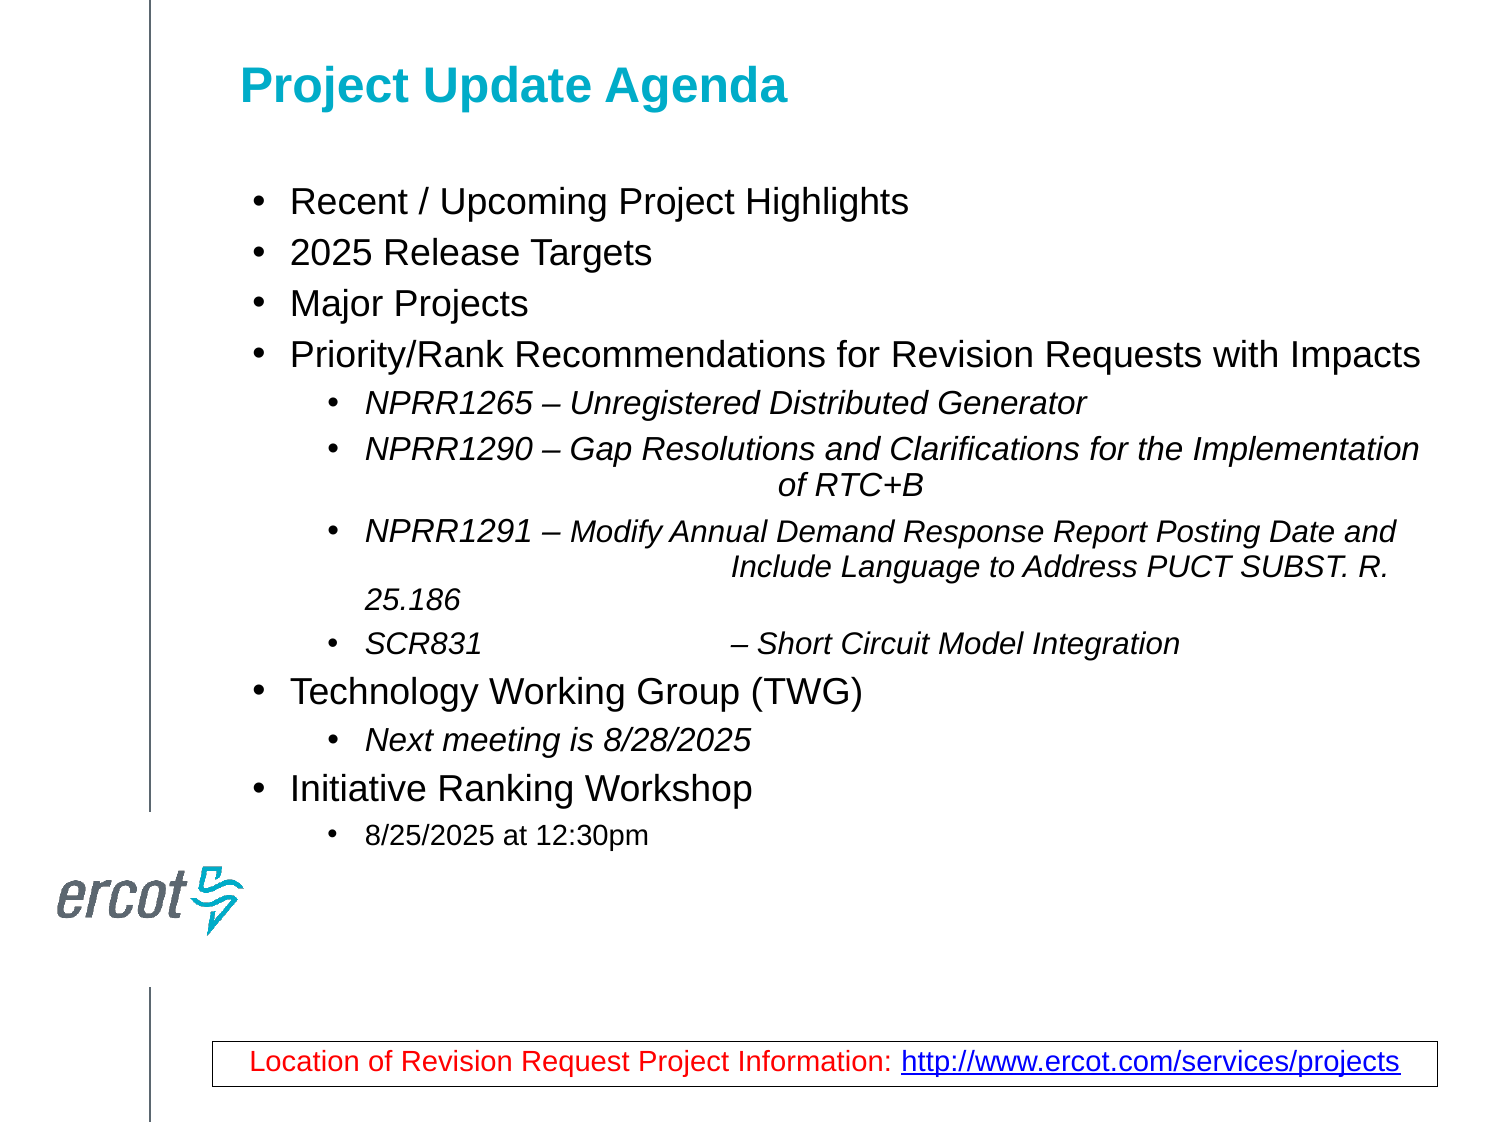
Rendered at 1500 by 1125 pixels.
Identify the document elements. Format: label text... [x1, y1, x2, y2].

picture [53, 862, 162, 938]
text_box Location of Revision Request Project Information: http://www.ercot.com/services/projects [212, 1041, 1438, 1087]
list Recent / Upcoming Project Highlights 2025 Release Targets Major Projects Priority/Rank Recommendations for Revision Requests with Impacts NPRR1265 – Unregistered Distributed Generator NPRR1290 – Gap Resolutions and Clarifications for the Implementation of RTC+B NPRR1291 – Modify Annual Demand Response Report Posting Date and Include Language to Address PUCT SUBST. R. 25.186 SCR831 – Short Circuit Model Integration Technology Working Group (TWG) Next meeting is 8/28/2025 Initiative Ranking Workshop 8/25/2025 at 12:30pm [162, 174, 1450, 975]
text_box Project Update Agenda [225, 52, 938, 125]
